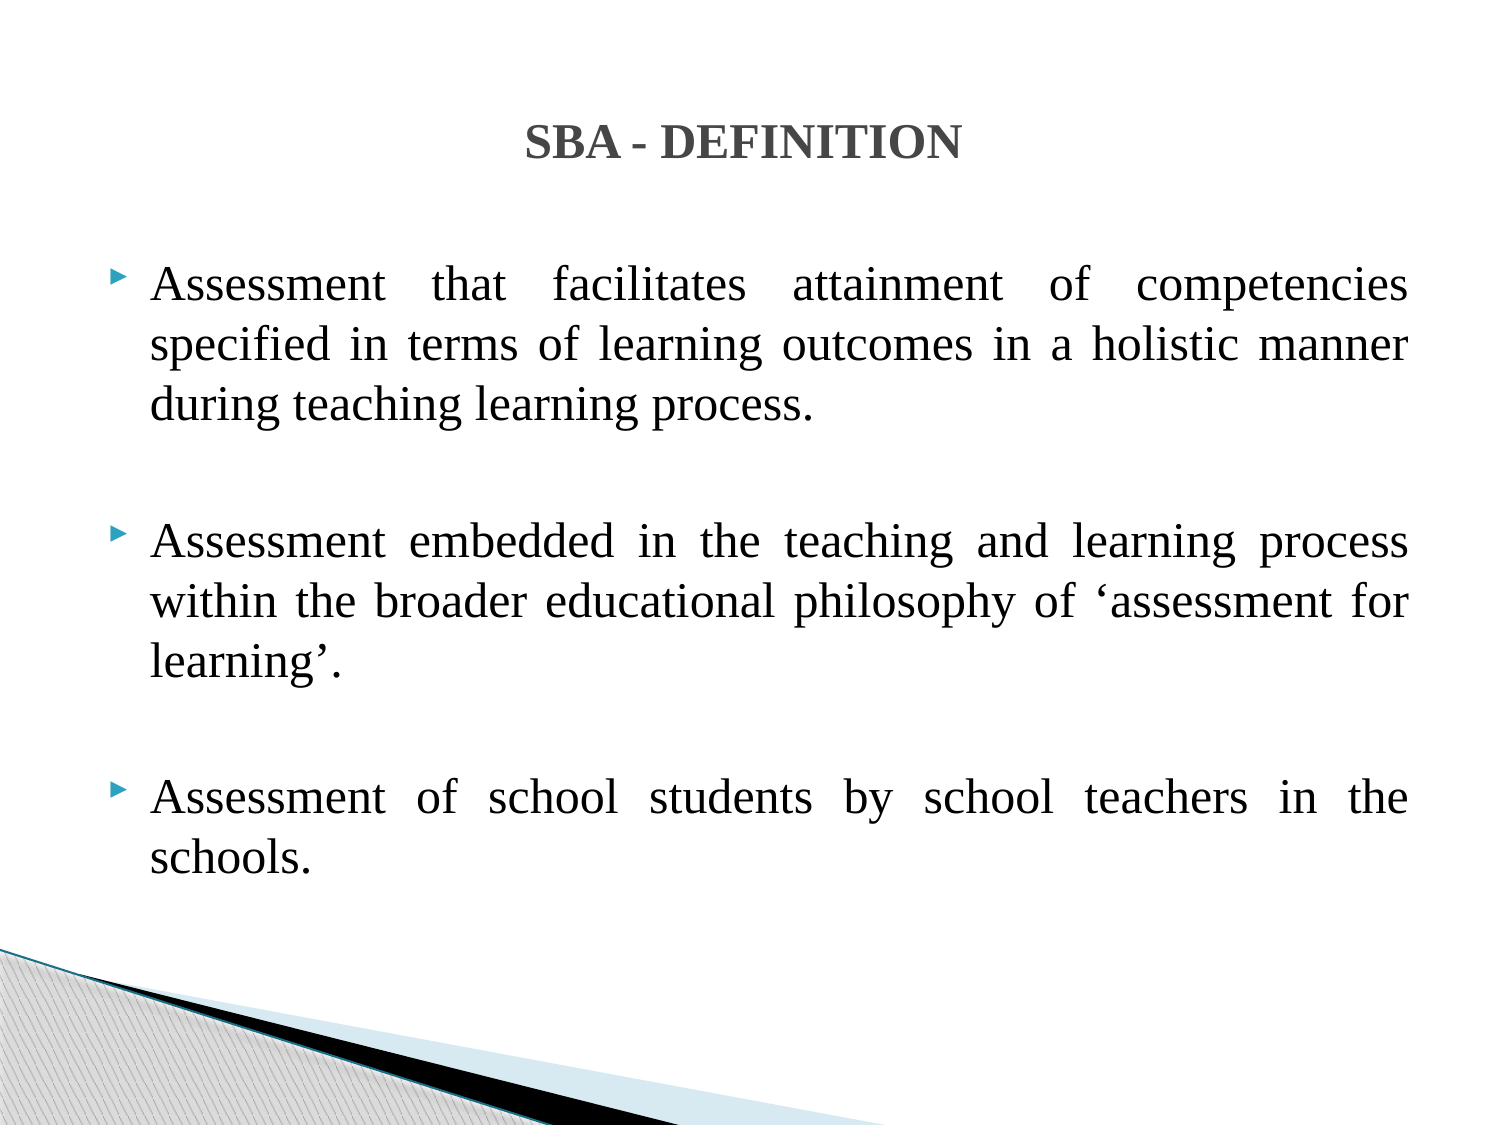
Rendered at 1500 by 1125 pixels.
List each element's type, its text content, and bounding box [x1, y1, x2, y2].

title SBA - DEFINITION [75, 45, 1425, 233]
list Assessment that facilitates attainment of competencies specified in terms of learning outcomes in a holistic manner during teaching learning process. Assessment embedded in the teaching and learning process within the broader educational philosophy of ‘assessment for learning’. Assessment of school students by school teachers in the schools. [75, 243, 1425, 986]
